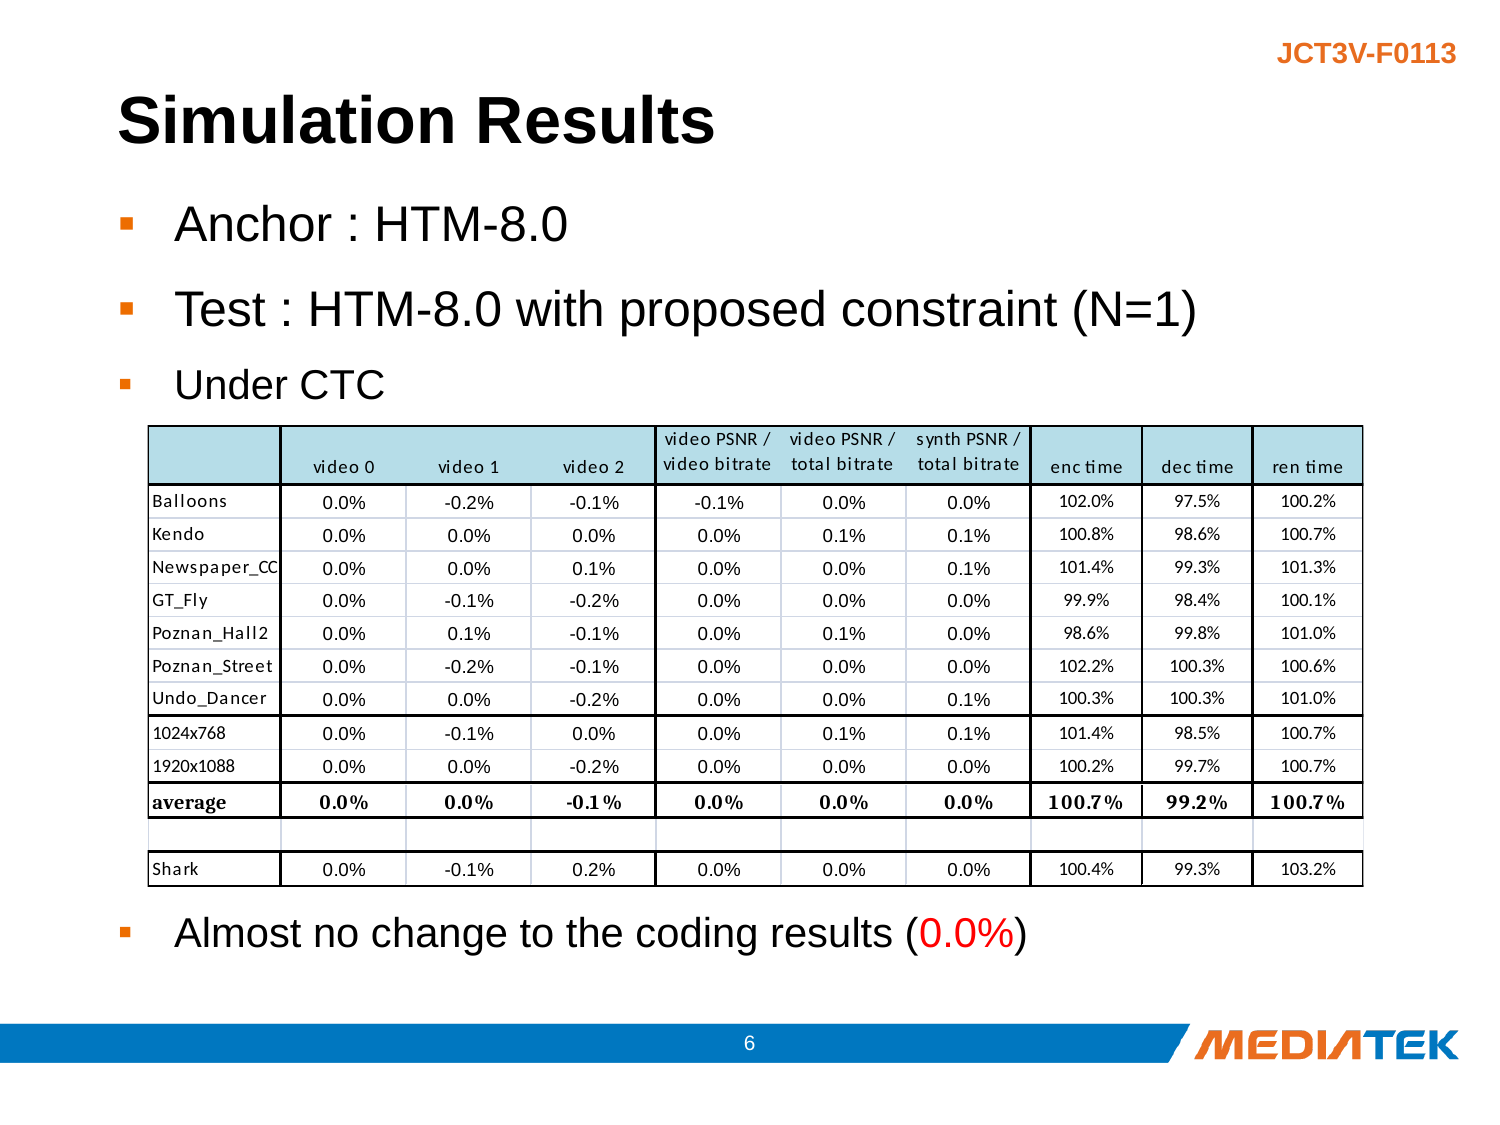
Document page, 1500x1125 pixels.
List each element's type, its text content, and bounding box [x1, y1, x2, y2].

picture [147, 424, 1366, 888]
slide_number 5 [711, 1022, 789, 1090]
picture [0, 1023, 711, 1063]
list Anchor : HTM-8.0 Test : HTM-8.0 with proposed constraint (N=1) Under CTC Almost no change to the coding results (0.0%) [102, 184, 1425, 998]
picture [789, 1023, 1459, 1063]
title Simulation Results [101, 62, 1425, 172]
